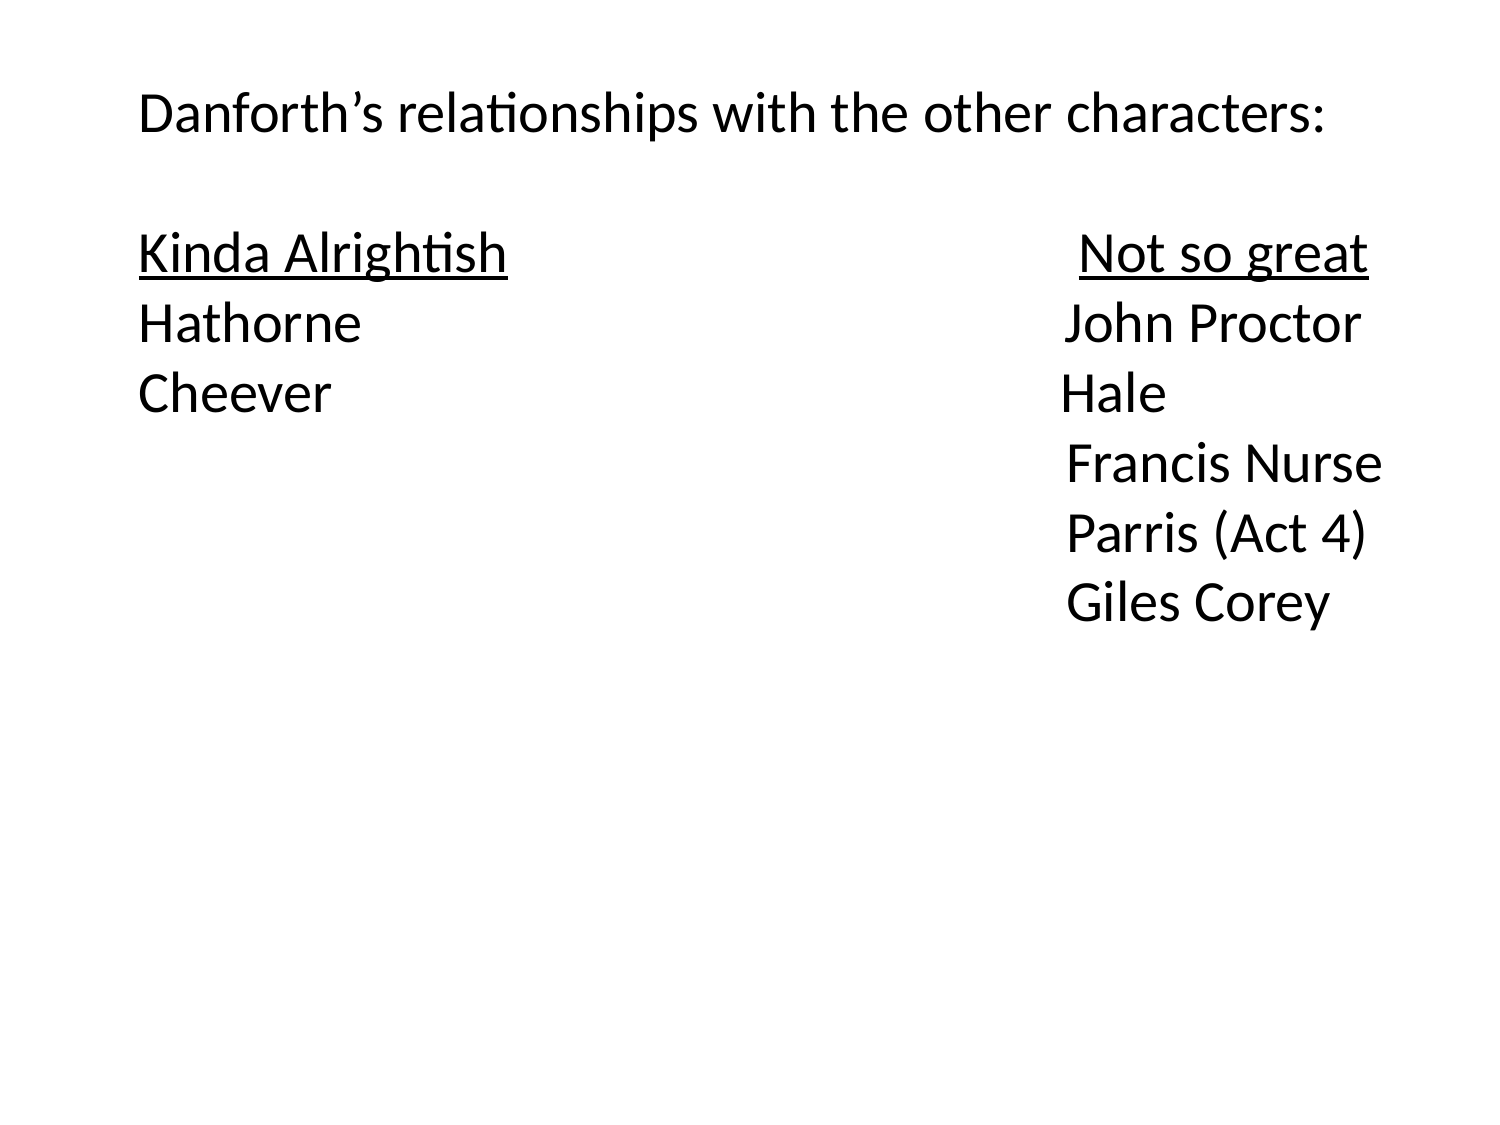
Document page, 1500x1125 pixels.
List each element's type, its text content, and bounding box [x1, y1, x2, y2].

text_box Danforth’s relationships with the other characters: Kinda Alrightish Not so great Hathorne John Proctor Cheever Hale Francis Nurse Parris (Act 4) Giles Corey [123, 66, 1483, 711]
